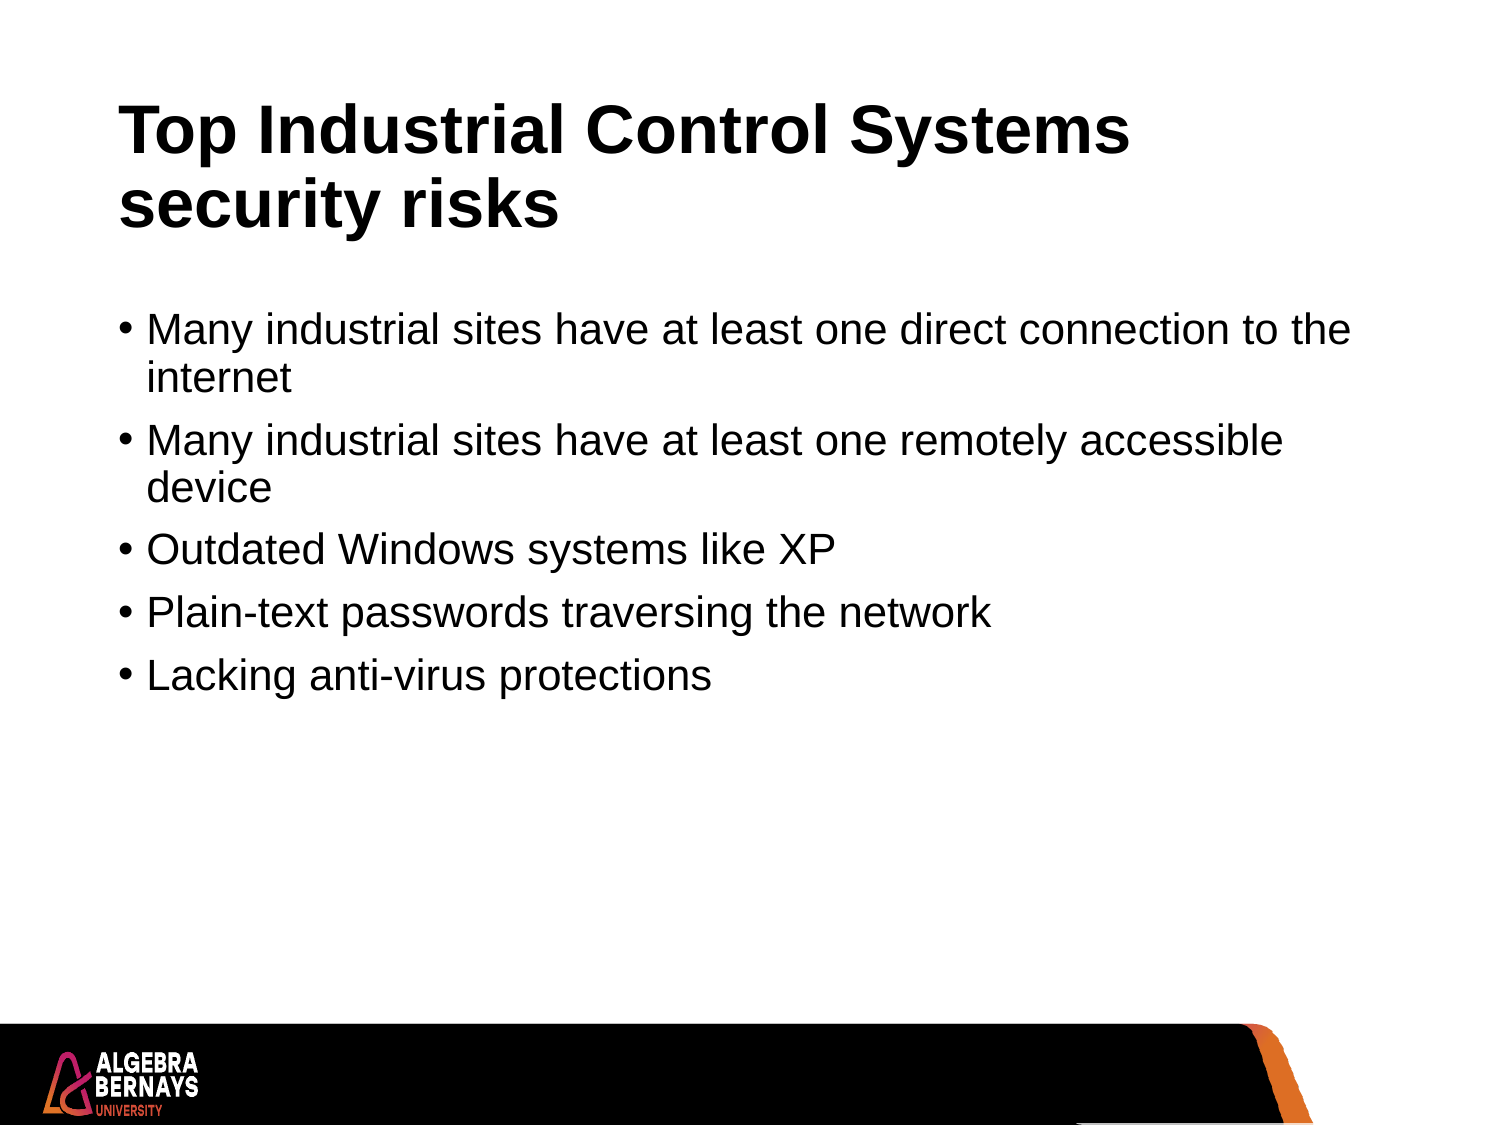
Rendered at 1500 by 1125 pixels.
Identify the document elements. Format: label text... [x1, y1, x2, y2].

list Many industrial sites have at least one direct connection to the internet Many industrial sites have at least one remotely accessible device Outdated Windows systems like XP Plain-text passwords traversing the network Lacking anti-virus protections [103, 299, 1397, 1014]
picture [0, 1023, 1468, 1125]
title Top Industrial Control Systems security risks [103, 59, 1397, 278]
